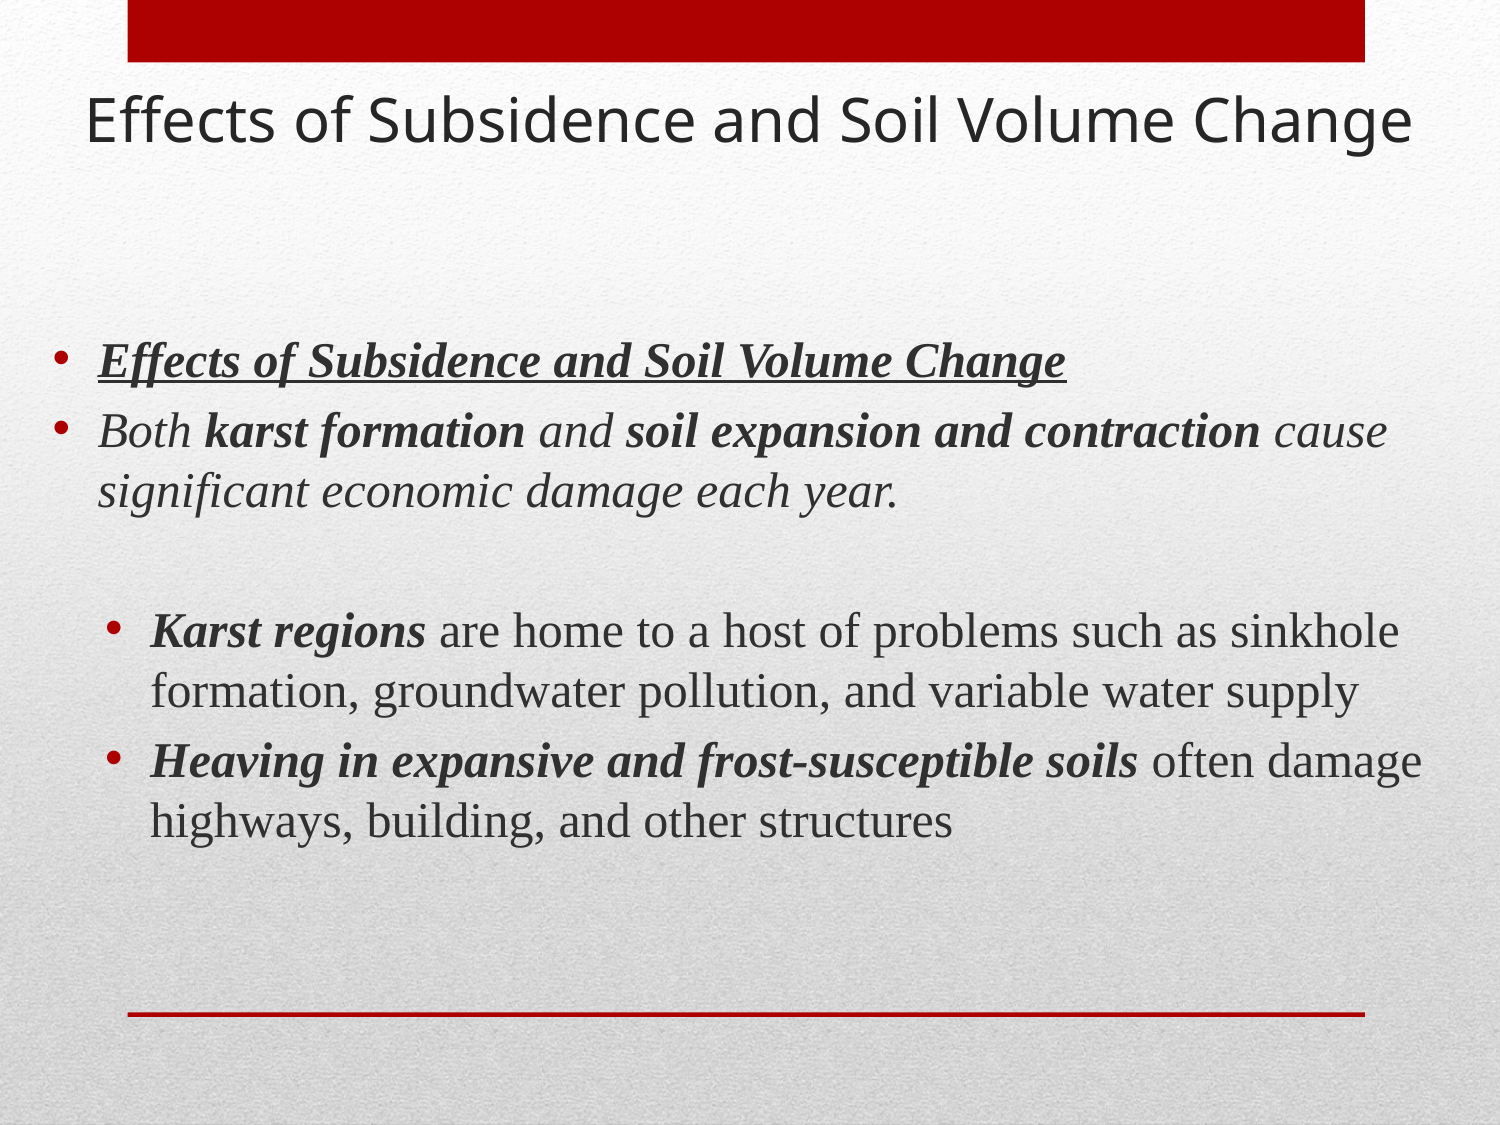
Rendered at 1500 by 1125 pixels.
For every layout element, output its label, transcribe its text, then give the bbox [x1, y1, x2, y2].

list Effects of Subsidence and Soil Volume Change Both karst formation and soil expansion and contraction cause significant economic damage each year. Karst regions are home to a host of problems such as sinkhole formation, groundwater pollution, and variable water supply Heaving in expansive and frost-susceptible soils often damage highways, building, and other structures [37, 162, 1463, 1013]
title Effects of Subsidence and Soil Volume Change [50, 24, 1450, 162]
